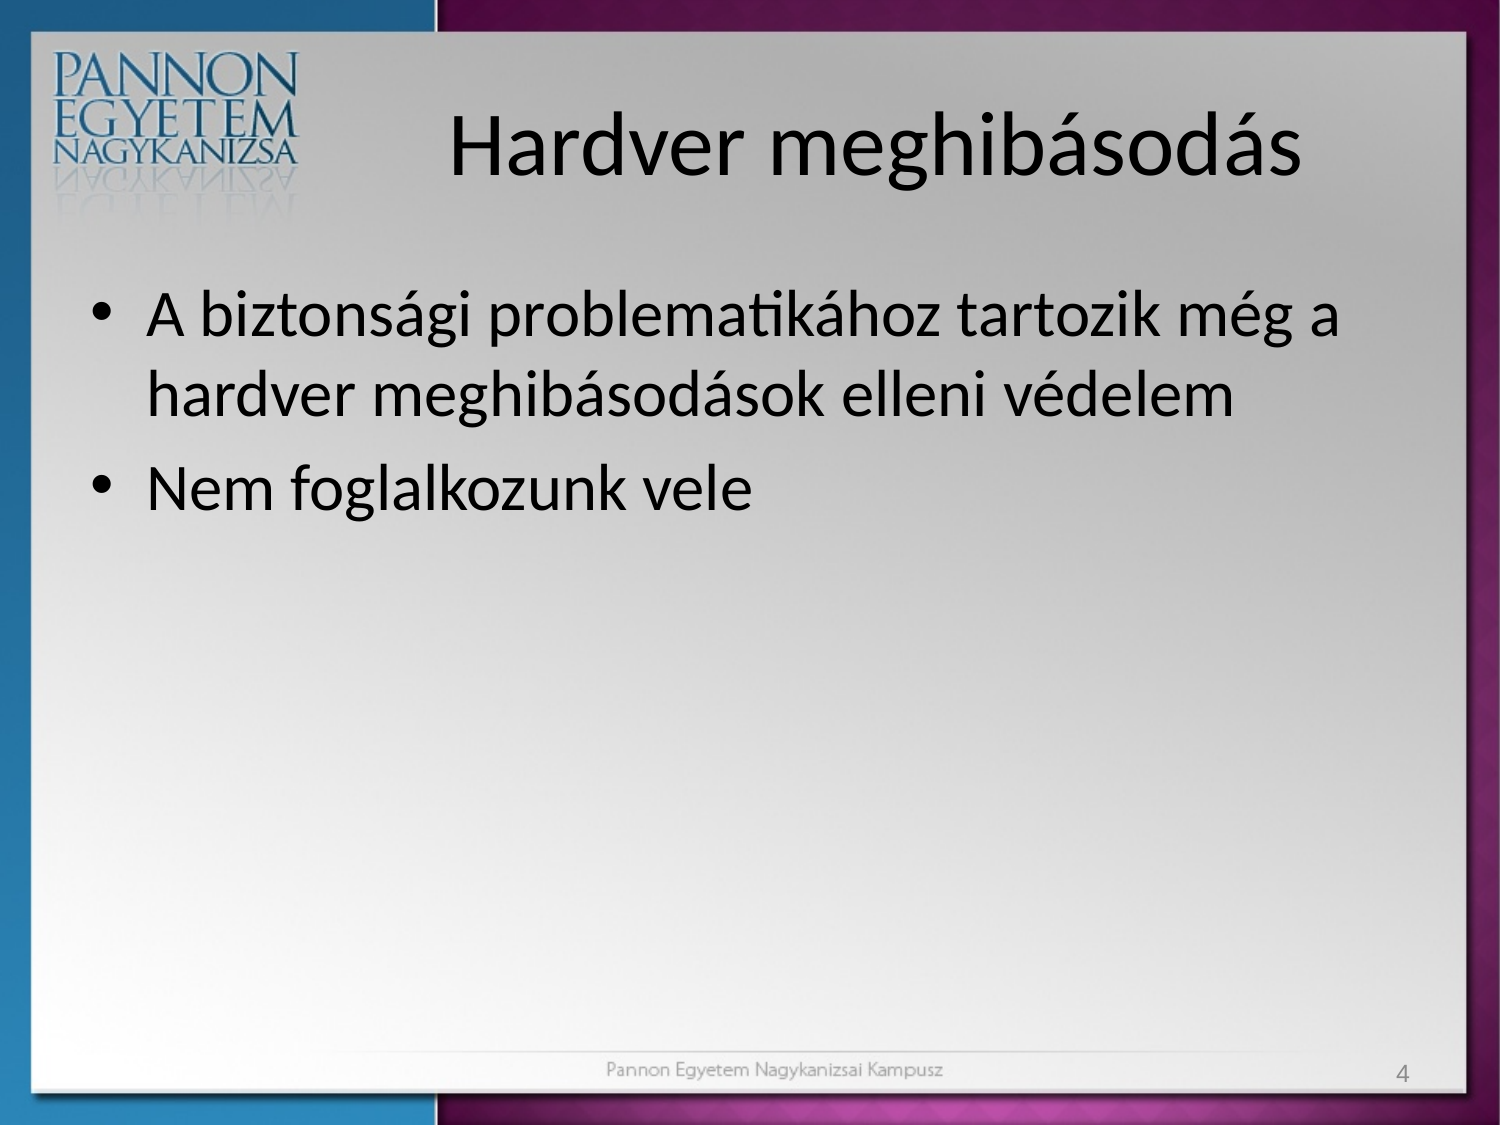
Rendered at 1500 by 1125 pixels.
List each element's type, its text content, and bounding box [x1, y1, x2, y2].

list A biztonsági problematikához tartozik még a hardver meghibásodások elleni védelem Nem foglalkozunk vele [75, 262, 1425, 1038]
slide_number 4 [1074, 1042, 1425, 1103]
picture [0, 0, 1500, 1125]
title Hardver meghibásodás [328, 45, 1425, 233]
